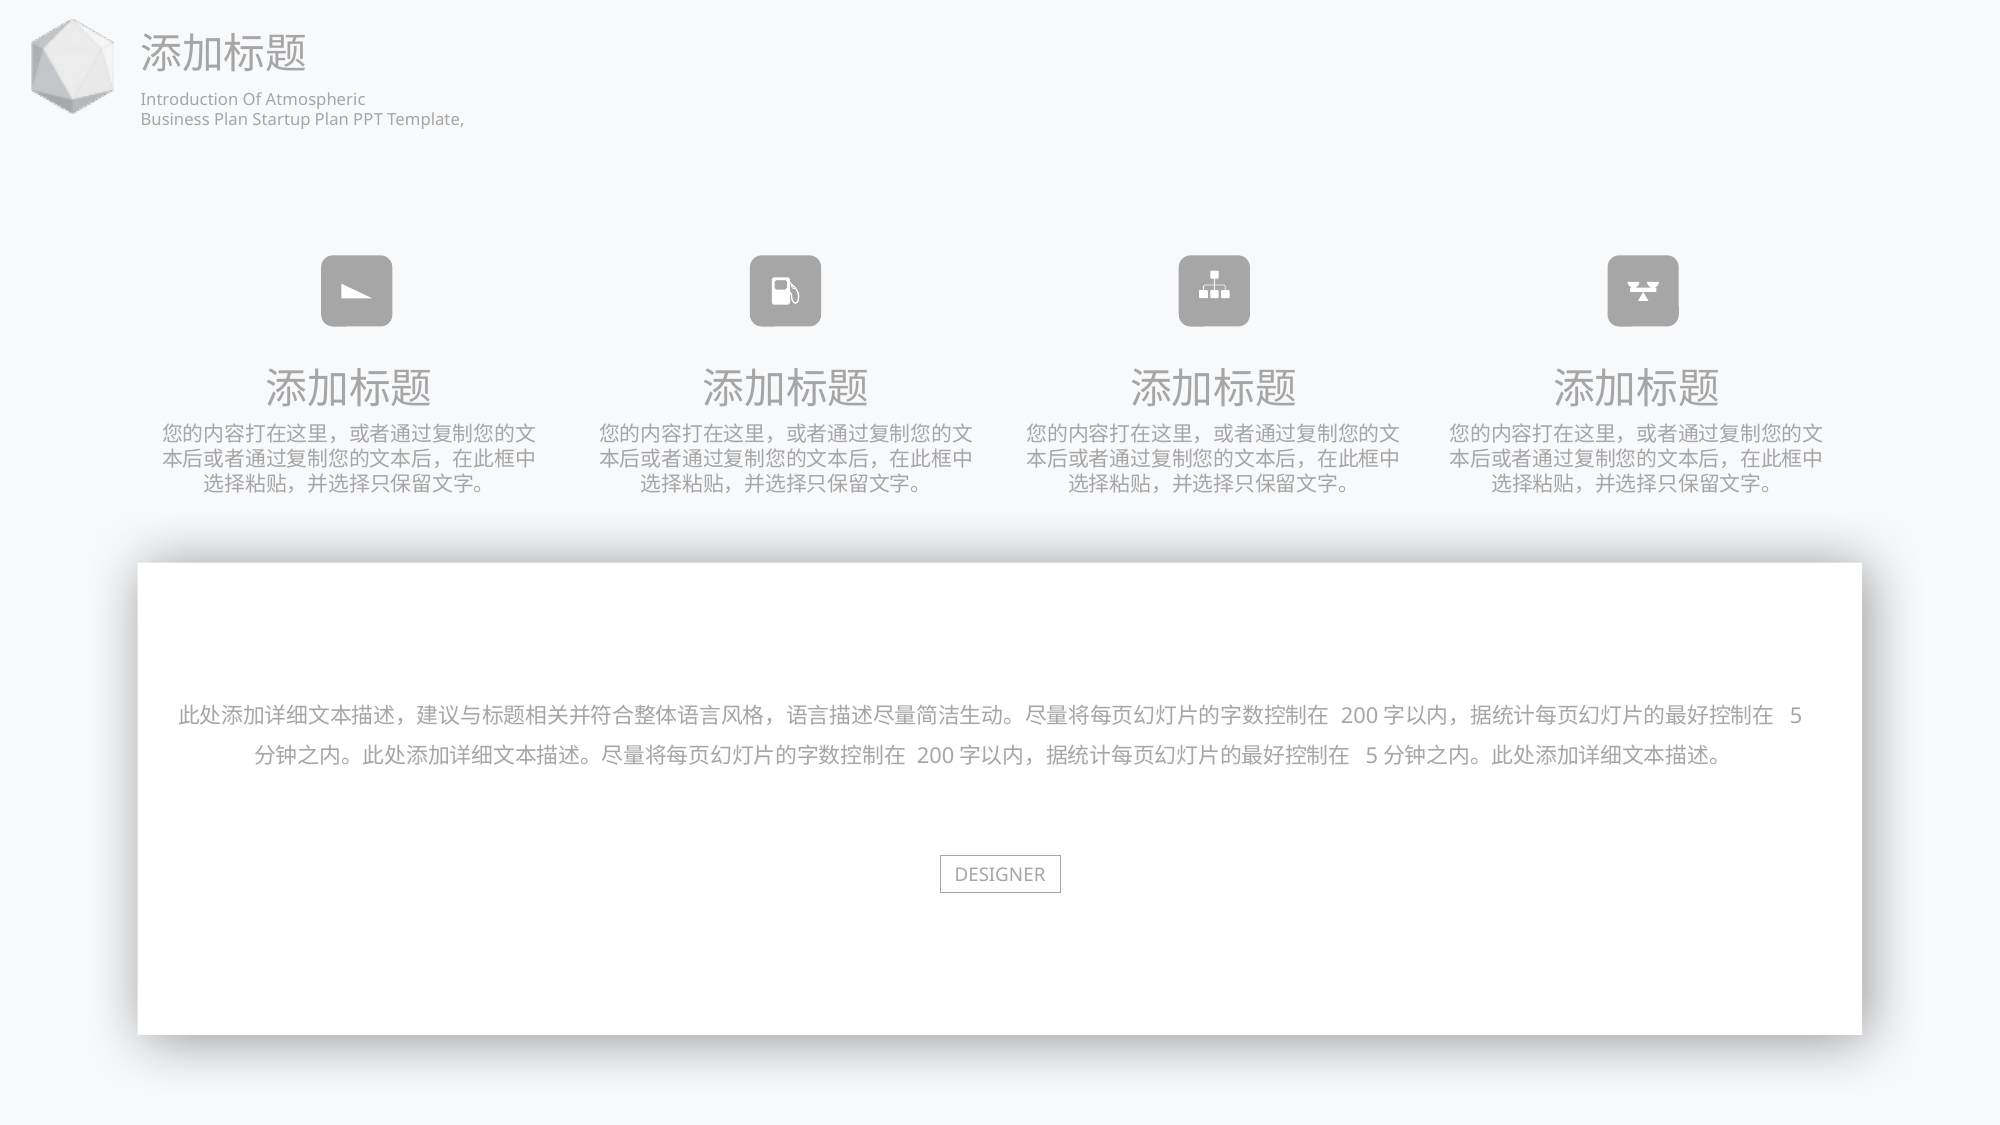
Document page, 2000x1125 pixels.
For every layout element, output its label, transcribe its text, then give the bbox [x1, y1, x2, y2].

text_box [749, 255, 822, 327]
text_box [136, 560, 1864, 1037]
text_box 此处添加详细文本描述，建议与标题相关并符合整体语言风格，语言描述尽量简洁生动。尽量将每页幻灯片的字数控制在 200字以内，据统计每页幻灯片的最好控制在 5分钟之内。此处添加详细文本描述。尽量将每页幻灯片的字数控制在 200字以内，据统计每页幻灯片的最好控制在 5分钟之内。此处添加详细文本描述。 [161, 683, 1825, 813]
text_box 添加标题 [1060, 361, 1367, 412]
text_box [1607, 255, 1679, 327]
text_box 添加标题 [125, 19, 422, 78]
text_box [321, 255, 393, 327]
text_box 您的内容打在这里，或者通过复制您的文本后或者通过复制您的文本后，在此框中选择粘贴，并选择只保留文字。 [1025, 420, 1402, 496]
text_box [1178, 255, 1250, 327]
picture [30, 18, 115, 114]
text_box 添加标题 [196, 361, 502, 412]
text_box 您的内容打在这里，或者通过复制您的文本后或者通过复制您的文本后，在此框中选择粘贴，并选择只保留文字。 [161, 420, 537, 496]
text_box 添加标题 [1483, 361, 1790, 412]
text_box 您的内容打在这里，或者通过复制您的文本后或者通过复制您的文本后，在此框中选择粘贴，并选择只保留文字。 [598, 420, 974, 496]
text_box [341, 283, 373, 299]
text_box [771, 277, 800, 305]
text_box DESIGNER [939, 855, 1061, 893]
text_box [1199, 270, 1230, 299]
text_box Introduction Of Atmospheric Business Plan Startup Plan PPT Template, [125, 78, 563, 140]
text_box [1627, 281, 1659, 301]
text_box 您的内容打在这里，或者通过复制您的文本后或者通过复制您的文本后，在此框中选择粘贴，并选择只保留文字。 [1448, 420, 1825, 496]
text_box 添加标题 [633, 361, 939, 412]
